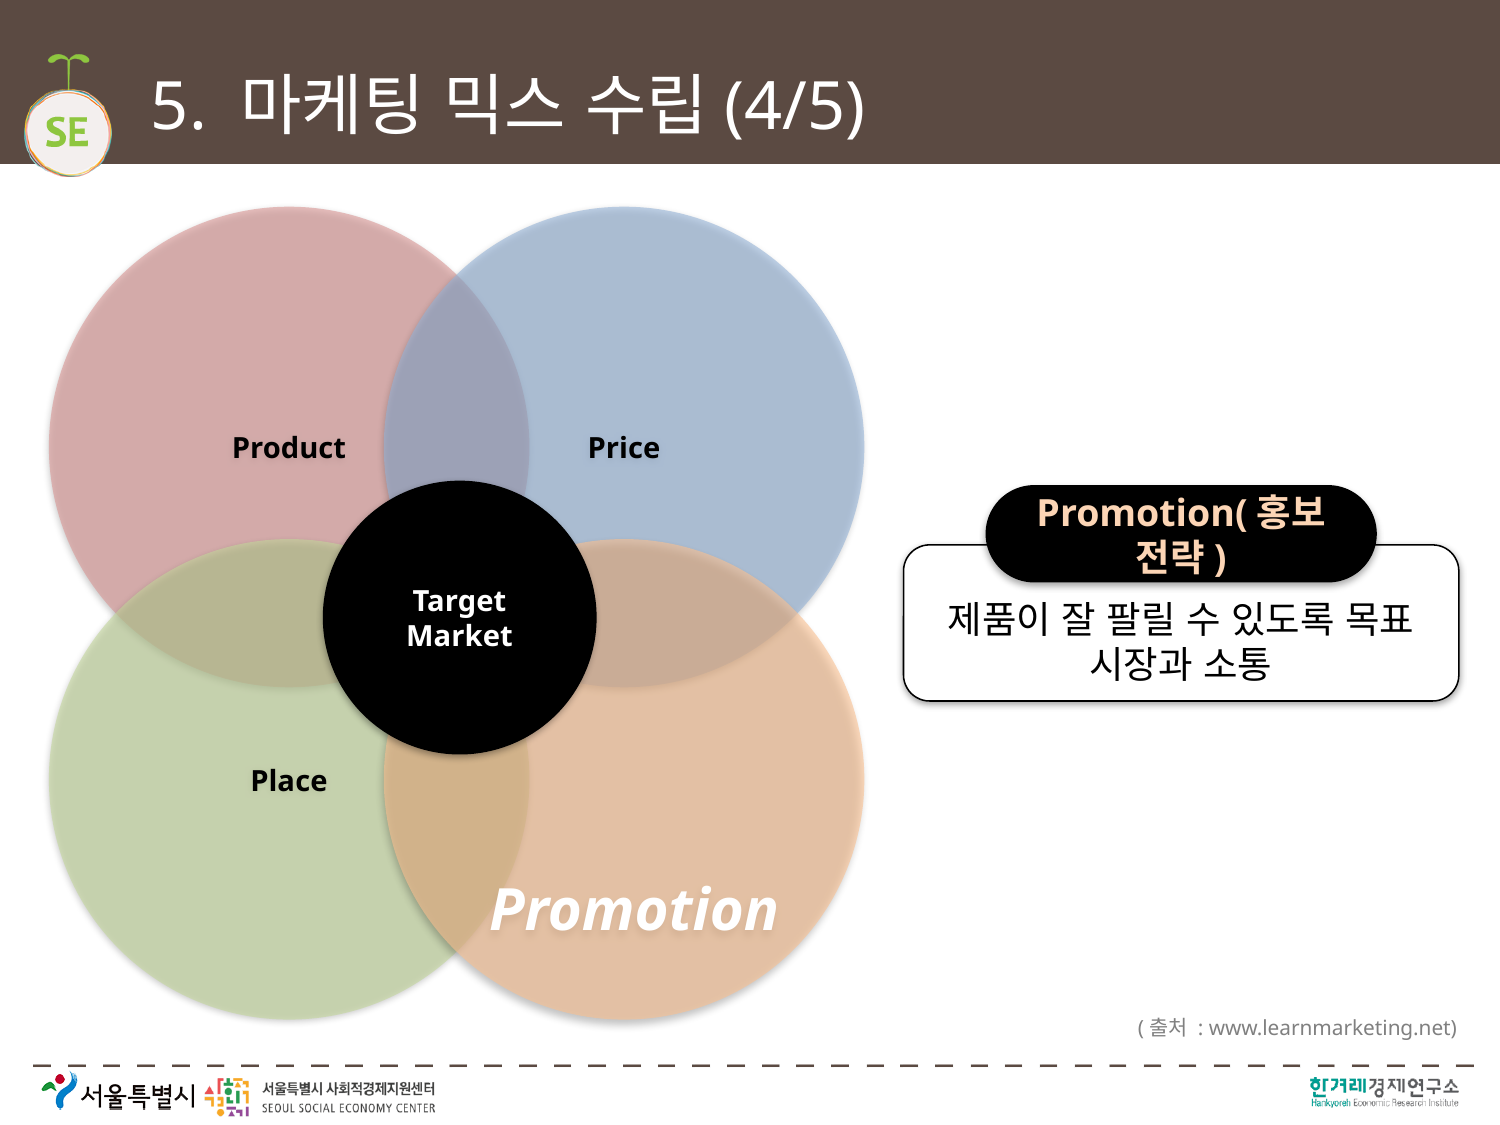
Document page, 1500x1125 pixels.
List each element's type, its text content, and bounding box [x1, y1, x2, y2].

picture [0, 0, 1500, 1125]
text_box Promotion [383, 538, 866, 1021]
title 5. 마케팅 믹스 수립(4/5) [135, 45, 1463, 161]
text_box Promotion(홍보 전략) [985, 485, 1377, 583]
text_box 제품이 잘 팔릴 수 있도록 목표 시장과 소통 [902, 544, 1460, 702]
text_box Target Market [322, 479, 598, 756]
text_box Product [48, 205, 455, 612]
text_box (출처 : www.learnmarketing.net) [1123, 1006, 1472, 1047]
text_box Place [48, 538, 449, 1021]
text_box Price [383, 205, 866, 613]
